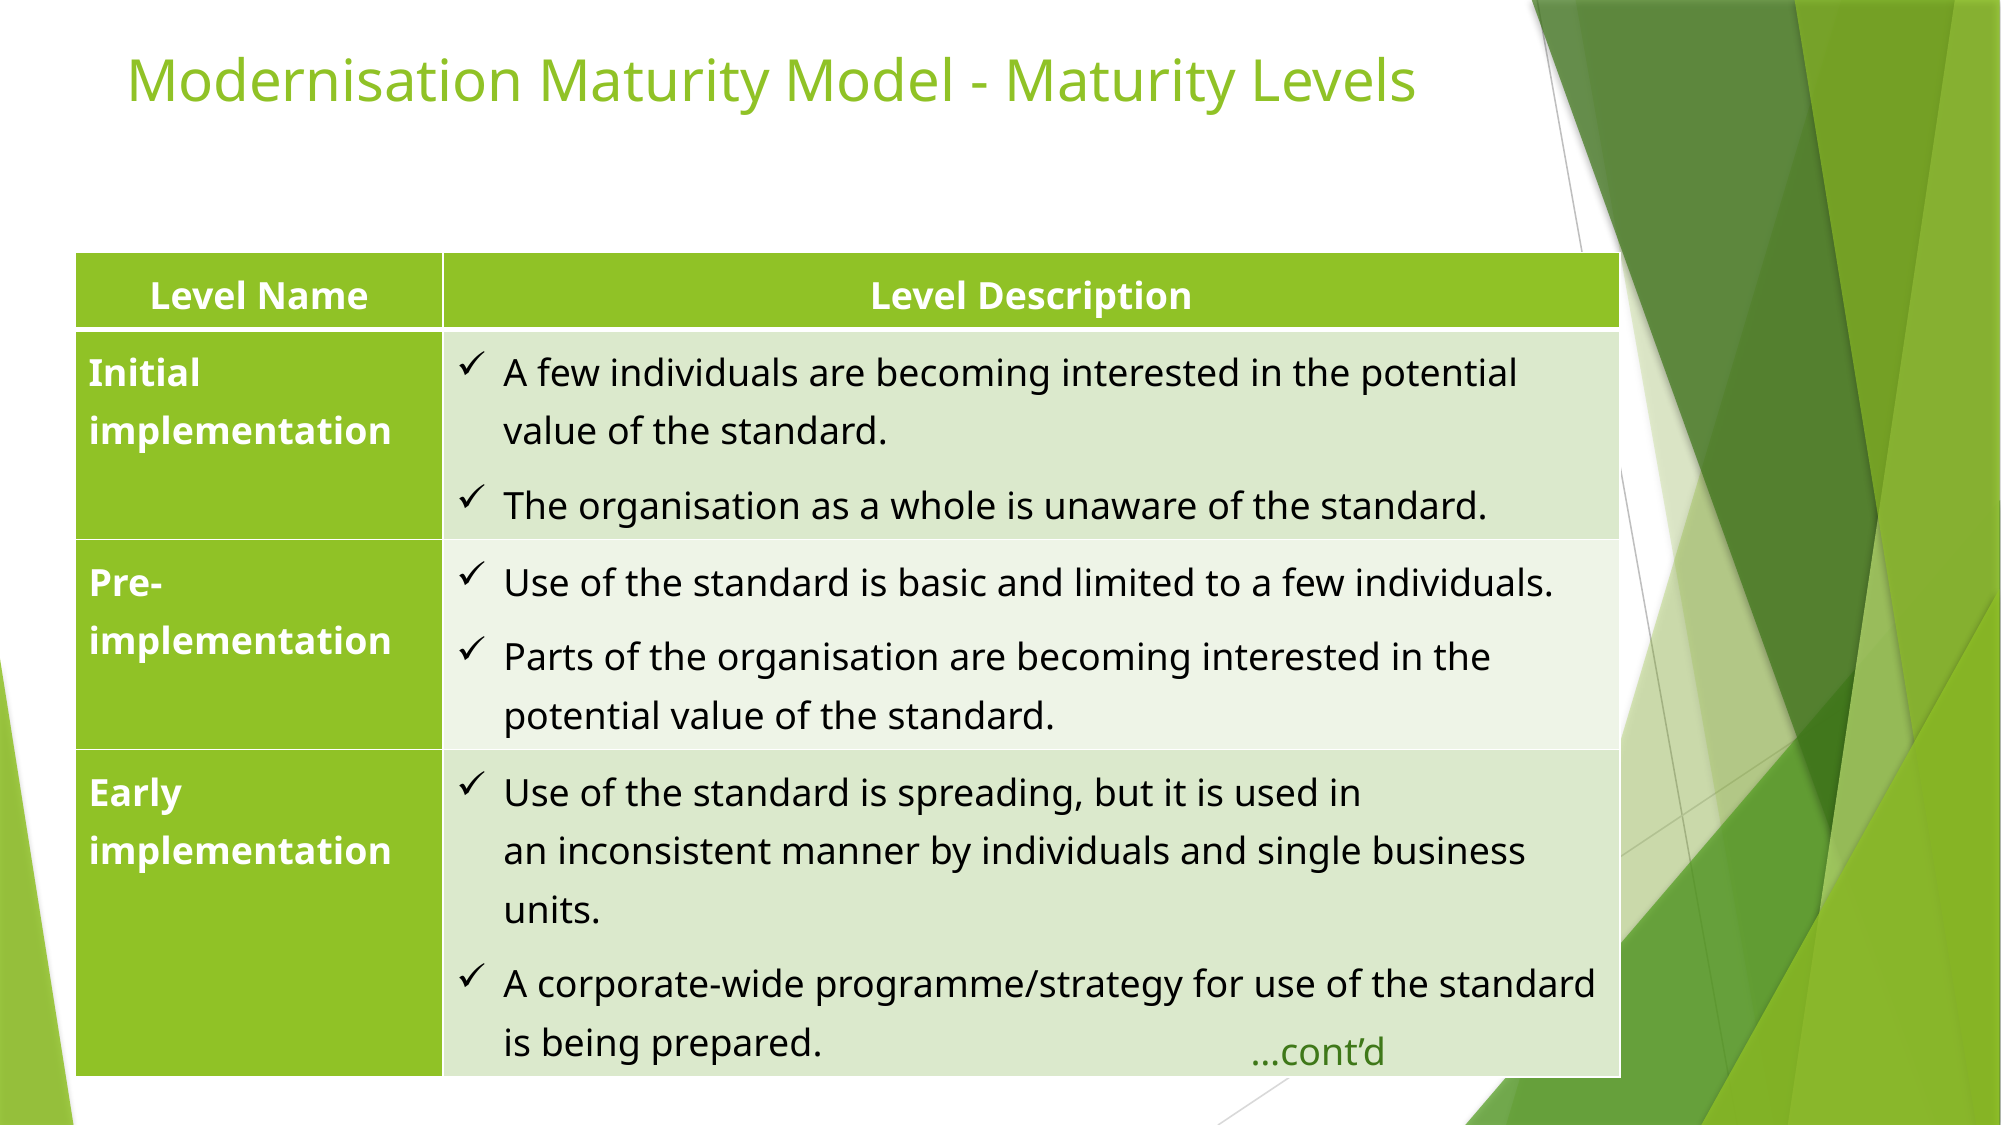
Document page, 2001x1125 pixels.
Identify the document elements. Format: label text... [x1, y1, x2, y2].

table_cell Use of the standard is basic and limited to a few individuals. Parts of the organisation are becoming interested in the potential value of the standard. [444, 540, 1619, 749]
text_box …cont’d [1235, 1020, 1498, 1081]
table_cell Pre-implementation [76, 540, 442, 749]
table_header Level Description [444, 253, 1619, 327]
title Modernisation Maturity Model - Maturity Levels [111, 35, 1522, 252]
table_cell Use of the standard is spreading, but it is used in an inconsistent manner by individuals and single business units. A corporate-wide programme/strategy for use of the standard is being prepared. [444, 750, 1619, 1076]
table_cell A few individuals are becoming interested in the potential value of the standard. The organisation as a whole is unaware of the standard. [444, 332, 1619, 539]
table_cell Initial implementation [76, 332, 442, 539]
table_header Level Name [76, 253, 442, 327]
table_cell Early implementation [76, 750, 442, 1076]
